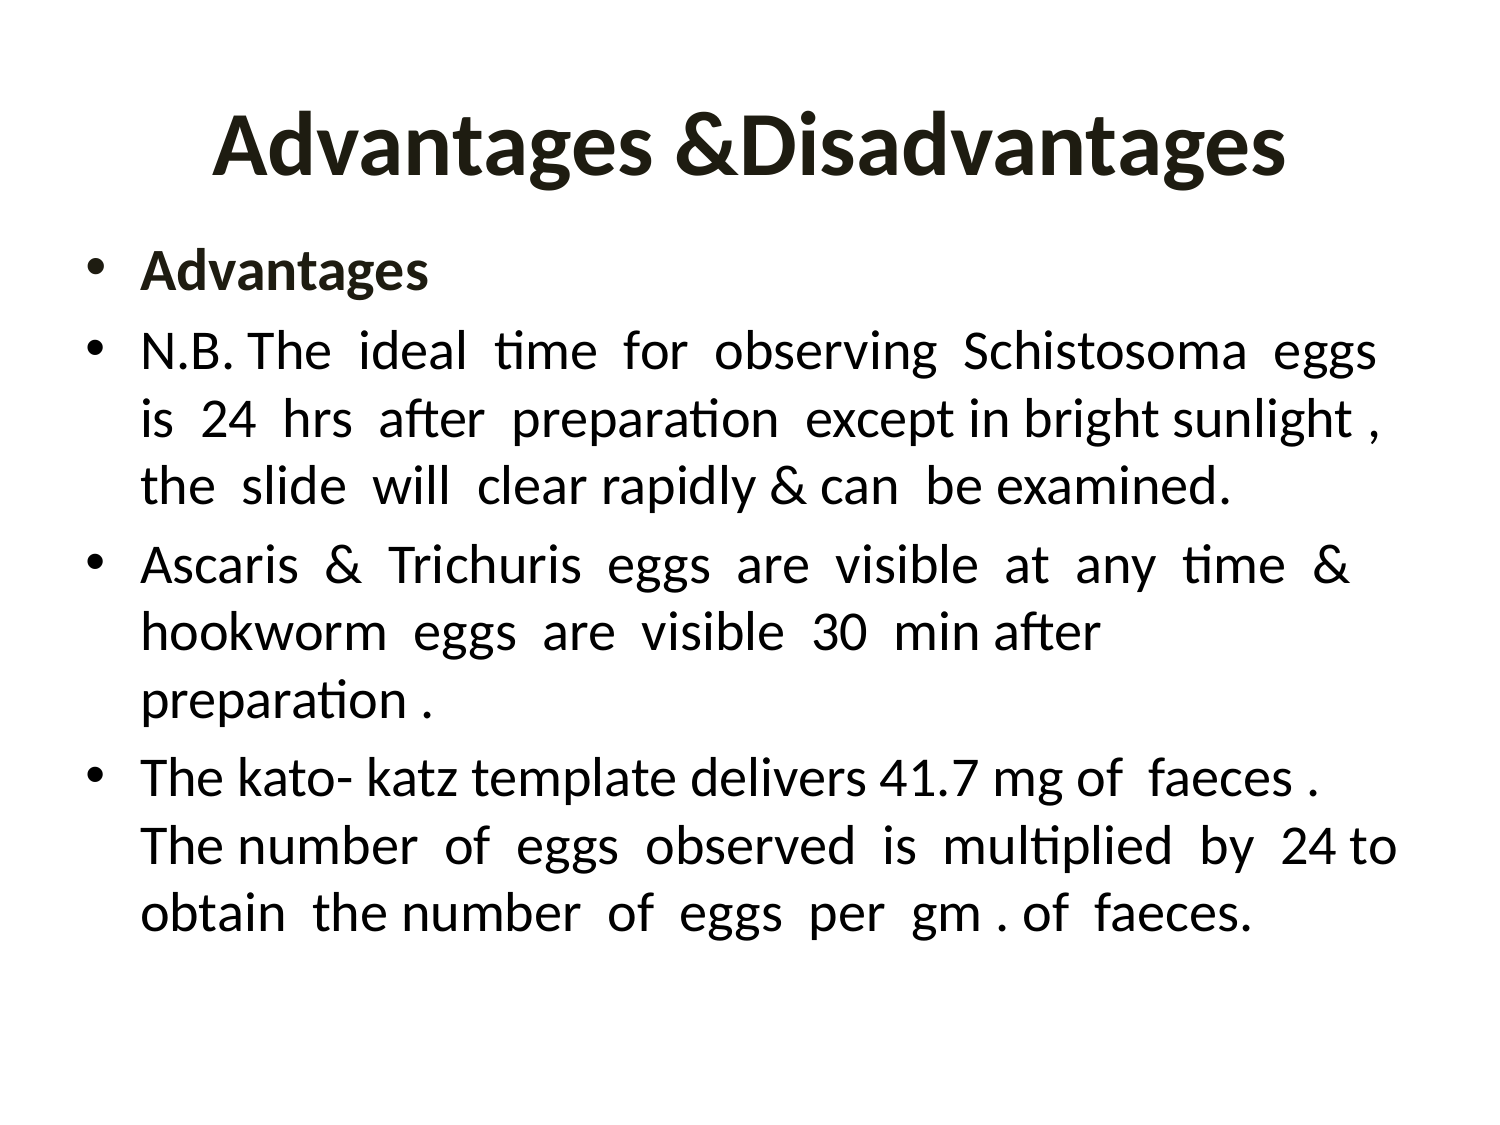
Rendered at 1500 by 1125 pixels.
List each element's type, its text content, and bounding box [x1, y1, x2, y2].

title Advantages &Disadvantages [75, 45, 1425, 222]
list Advantages N.B. The ideal time for observing Schistosoma eggs is 24 hrs after preparation except in bright sunlight , the slide will clear rapidly & can be examined. Ascaris & Trichuris eggs are visible at any time & hookworm eggs are visible 30 min after preparation . The kato- katz template delivers 41.7 mg of faeces . The number of eggs observed is multiplied by 24 to obtain the number of eggs per gm . of faeces. [70, 222, 1430, 1005]
